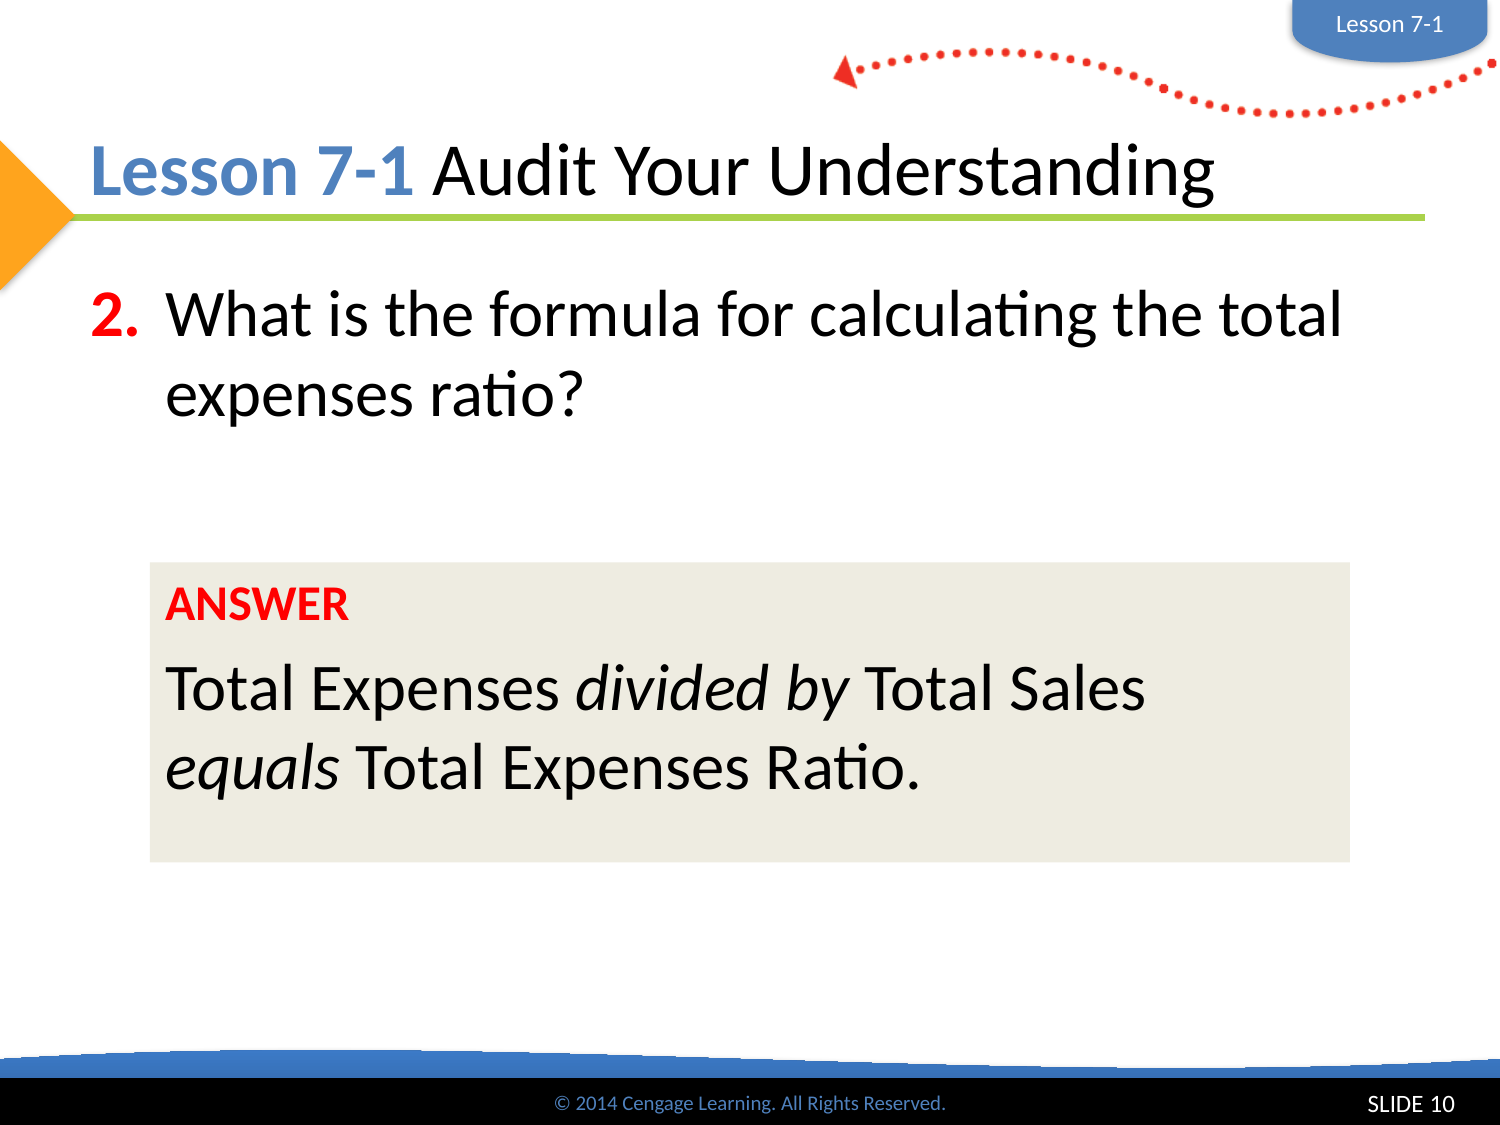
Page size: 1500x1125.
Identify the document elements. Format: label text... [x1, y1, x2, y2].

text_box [1292, 0, 1488, 63]
text_box ANSWER Total Expenses divided by Total Sales equals Total Expenses Ratio. [149, 562, 1350, 863]
picture [827, 37, 1500, 126]
text_box [0, 138, 78, 293]
list 2. What is the formula for calculating the total expenses ratio? [75, 262, 1425, 1005]
title Lesson 7-1 Audit Your Understanding [75, 29, 1350, 218]
slide_number SLIDE 10 [1170, 1080, 1470, 1125]
